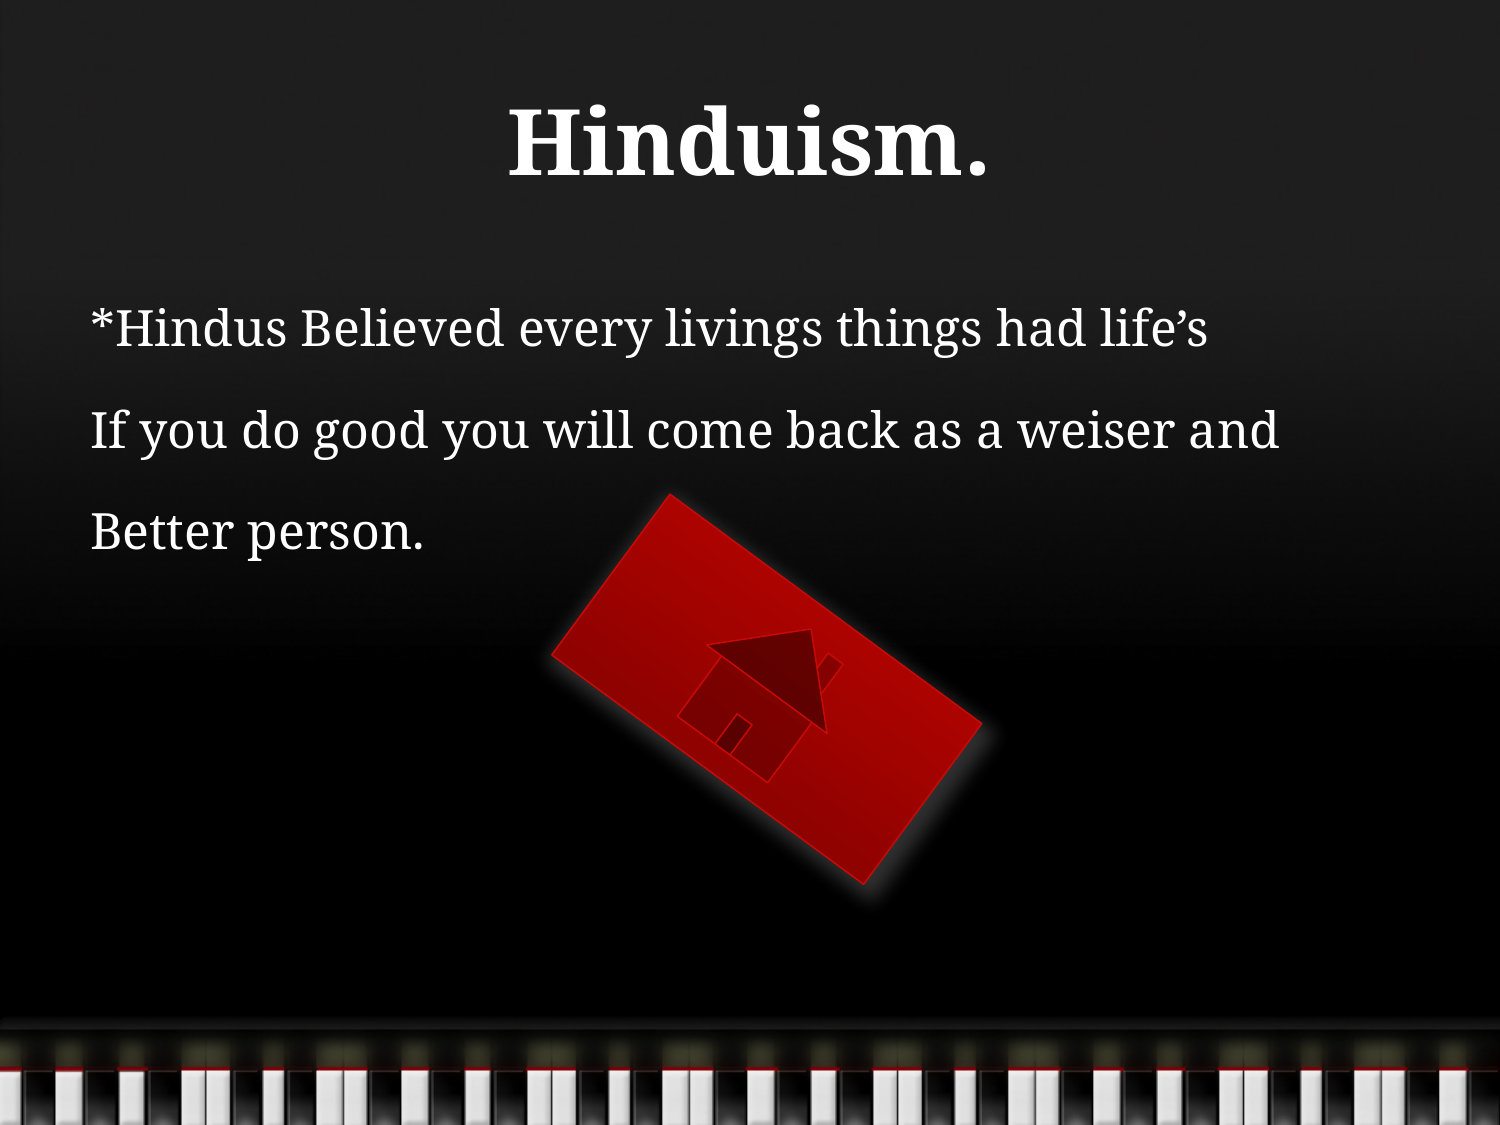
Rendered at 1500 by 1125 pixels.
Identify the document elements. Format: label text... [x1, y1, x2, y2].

list *Hindus Believed every livings things had life’s If you do good you will come back as a weiser and Better person. [75, 288, 1425, 925]
title Hinduism. [75, 45, 1425, 233]
picture [0, 0, 1500, 1125]
text_box [551, 493, 983, 885]
